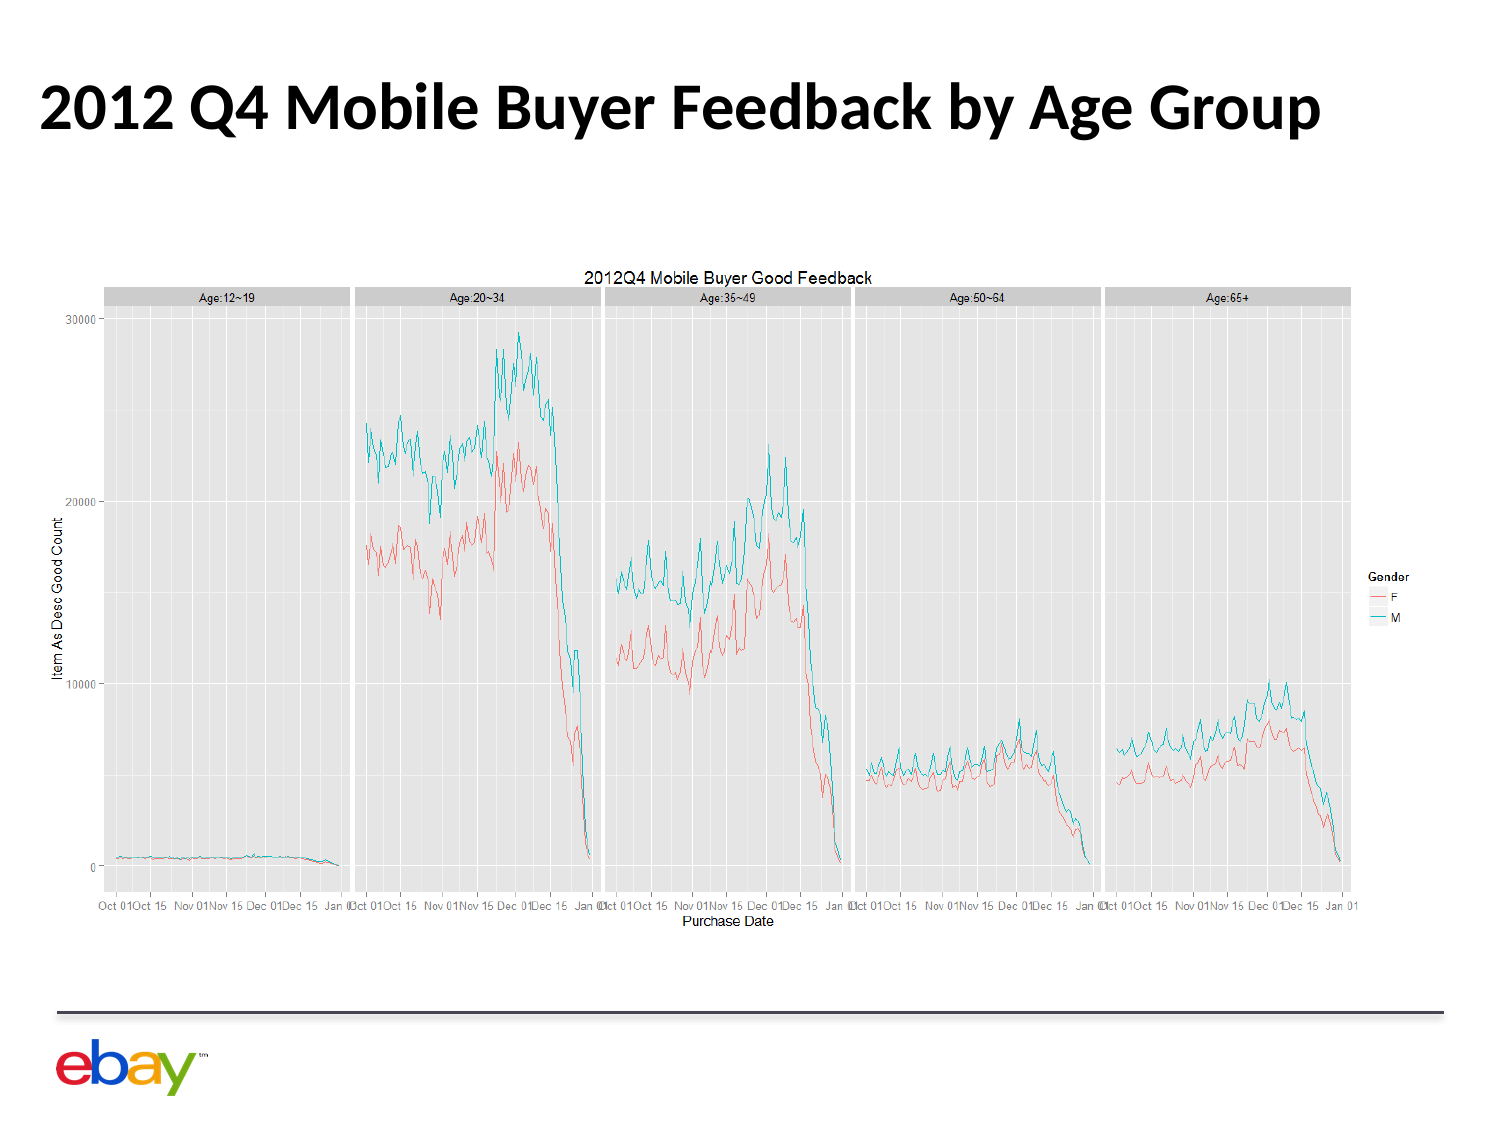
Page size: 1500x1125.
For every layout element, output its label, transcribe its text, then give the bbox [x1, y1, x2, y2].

picture [37, 249, 1443, 938]
title 2012 Q4 Mobile Buyer Feedback by Age Group [24, 37, 1401, 151]
picture [56, 1039, 208, 1096]
